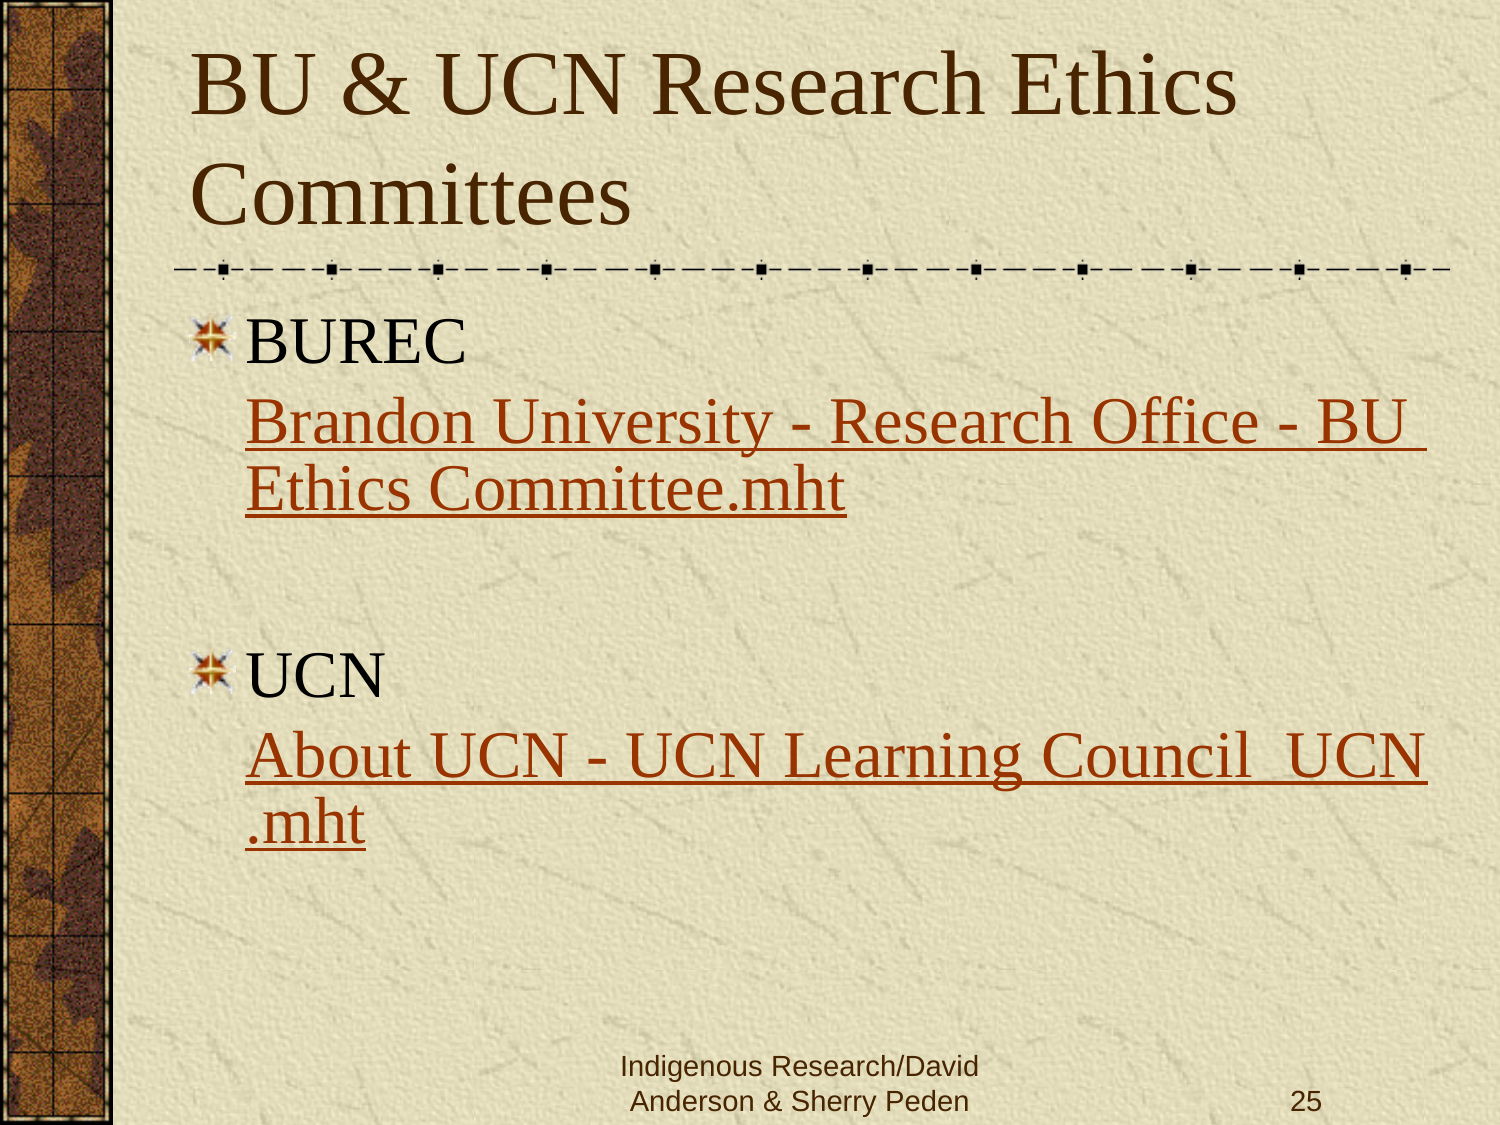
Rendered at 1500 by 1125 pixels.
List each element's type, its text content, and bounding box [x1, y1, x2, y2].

list BUREC Brandon University - Research Office - BU Ethics Committee.mht UCN About UCN - UCN Learning Council UCN.mht [173, 289, 1449, 965]
slide_number 25 [1149, 1049, 1463, 1125]
title BU & UCN Research Ethics Committees [174, 62, 1451, 251]
picture [0, 0, 1500, 1125]
footer Indigenous Research/David Anderson & Sherry Peden [562, 1049, 1038, 1125]
